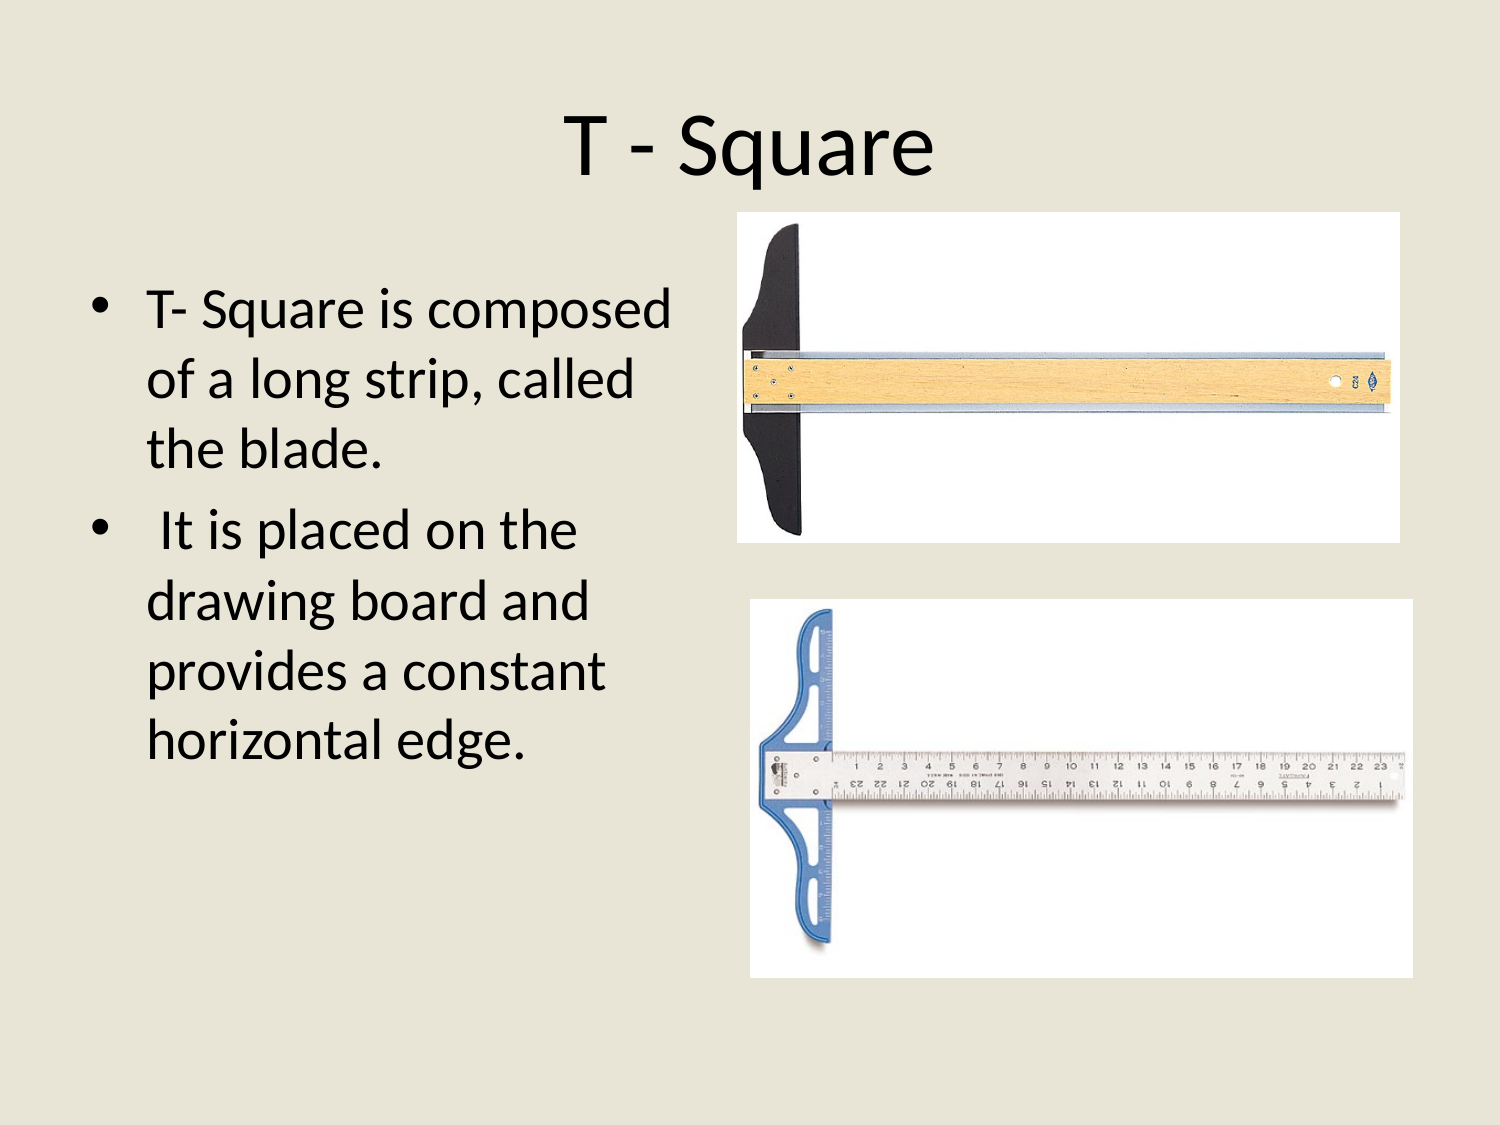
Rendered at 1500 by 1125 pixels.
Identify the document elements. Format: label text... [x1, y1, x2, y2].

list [737, 212, 1401, 544]
picture [749, 599, 1413, 978]
list T- Square is composed of a long strip, called the blade. It is placed on the drawing board and provides a constant horizontal edge. [75, 262, 738, 1005]
title T - Square [75, 45, 1425, 233]
